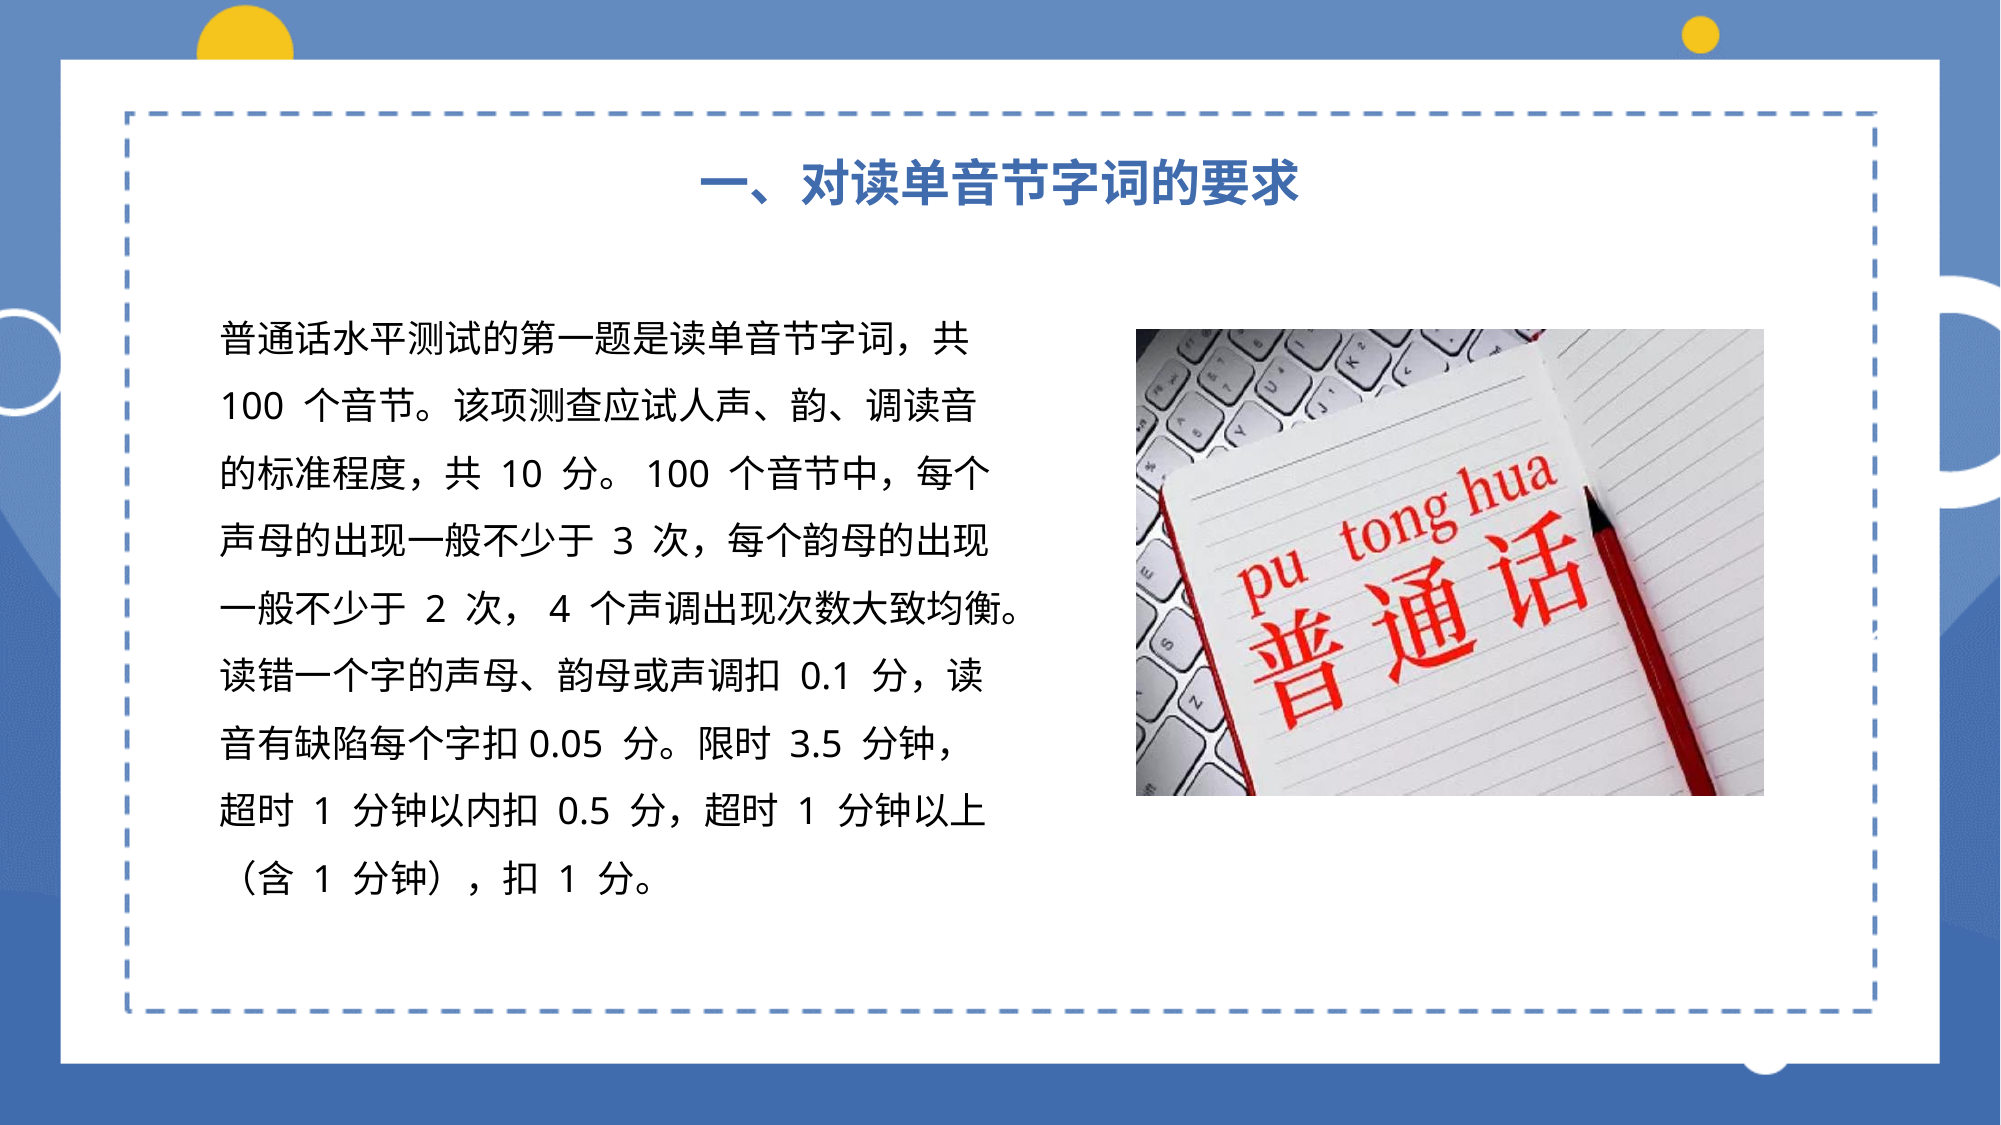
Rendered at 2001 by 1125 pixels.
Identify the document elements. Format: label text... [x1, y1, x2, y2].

picture [0, 0, 2001, 1125]
text_box 一、对读单音节字词的要求 [685, 144, 1315, 220]
text_box 普通话水平测试的第一题是读单音节字词，共 100 个音节。该项测查应试人声、韵、调读音的标准程度，共 10 分。100 个音节中，每个声母的出现一般不少于 3 次，每个韵母的出现一般不少于 2 次，4 个声调出现次数大致均衡。读错一个字的声母、韵母或声调扣 0.1 分，读音有缺陷每个字扣0.05 分。限时 3.5 分钟，超时 1 分钟以内扣 0.5 分，超时 1 分钟以上（含 1 分钟），扣 1 分。 [205, 284, 1025, 907]
